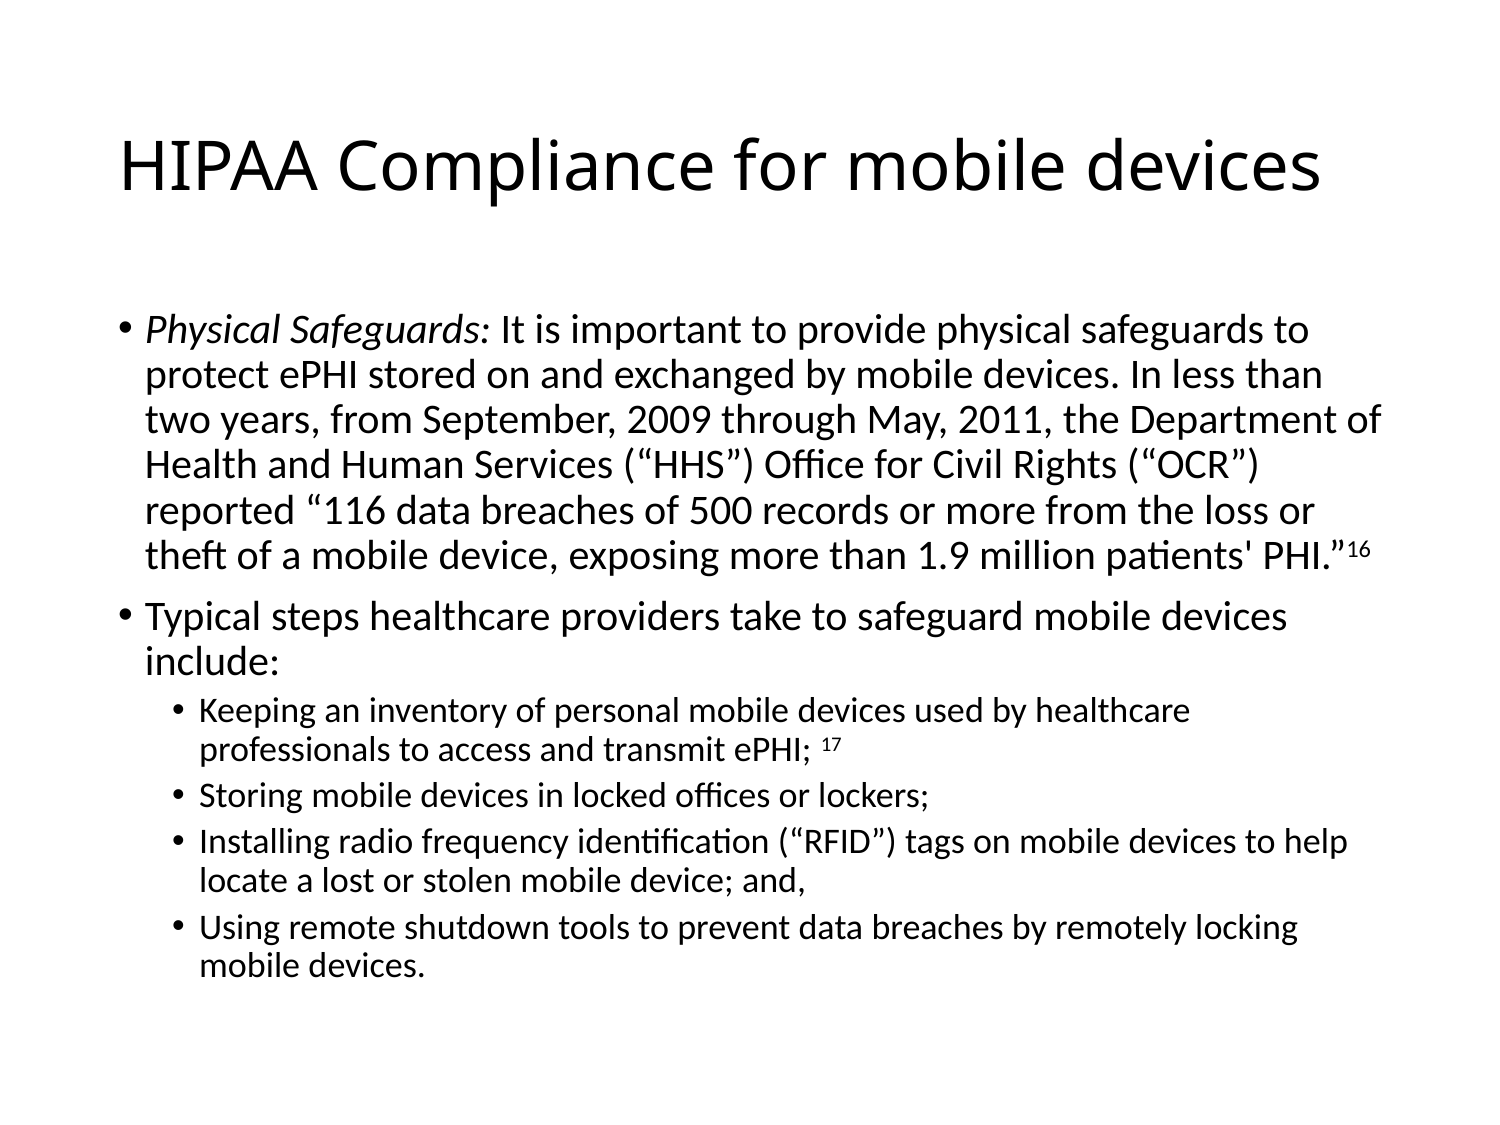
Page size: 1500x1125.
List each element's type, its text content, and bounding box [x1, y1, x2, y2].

list Physical Safeguards: It is important to provide physical safeguards to protect ePHI stored on and exchanged by mobile devices. In less than two years, from September, 2009 through May, 2011, the Department of Health and Human Services (“HHS”) Office for Civil Rights (“OCR”) reported “116 data breaches of 500 records or more from the loss or theft of a mobile device, exposing more than 1.9 million patients' PHI.”16 Typical steps healthcare providers take to safeguard mobile devices include: Keeping an inventory of personal mobile devices used by healthcare professionals to access and transmit ePHI; 17 Storing mobile devices in locked offices or lockers; Installing radio frequency identification (“RFID”) tags on mobile devices to help locate a lost or stolen mobile device; and, Using remote shutdown tools to prevent data breaches by remotely locking mobile devices. [103, 299, 1397, 1014]
title HIPAA Compliance for mobile devices [103, 59, 1397, 278]
